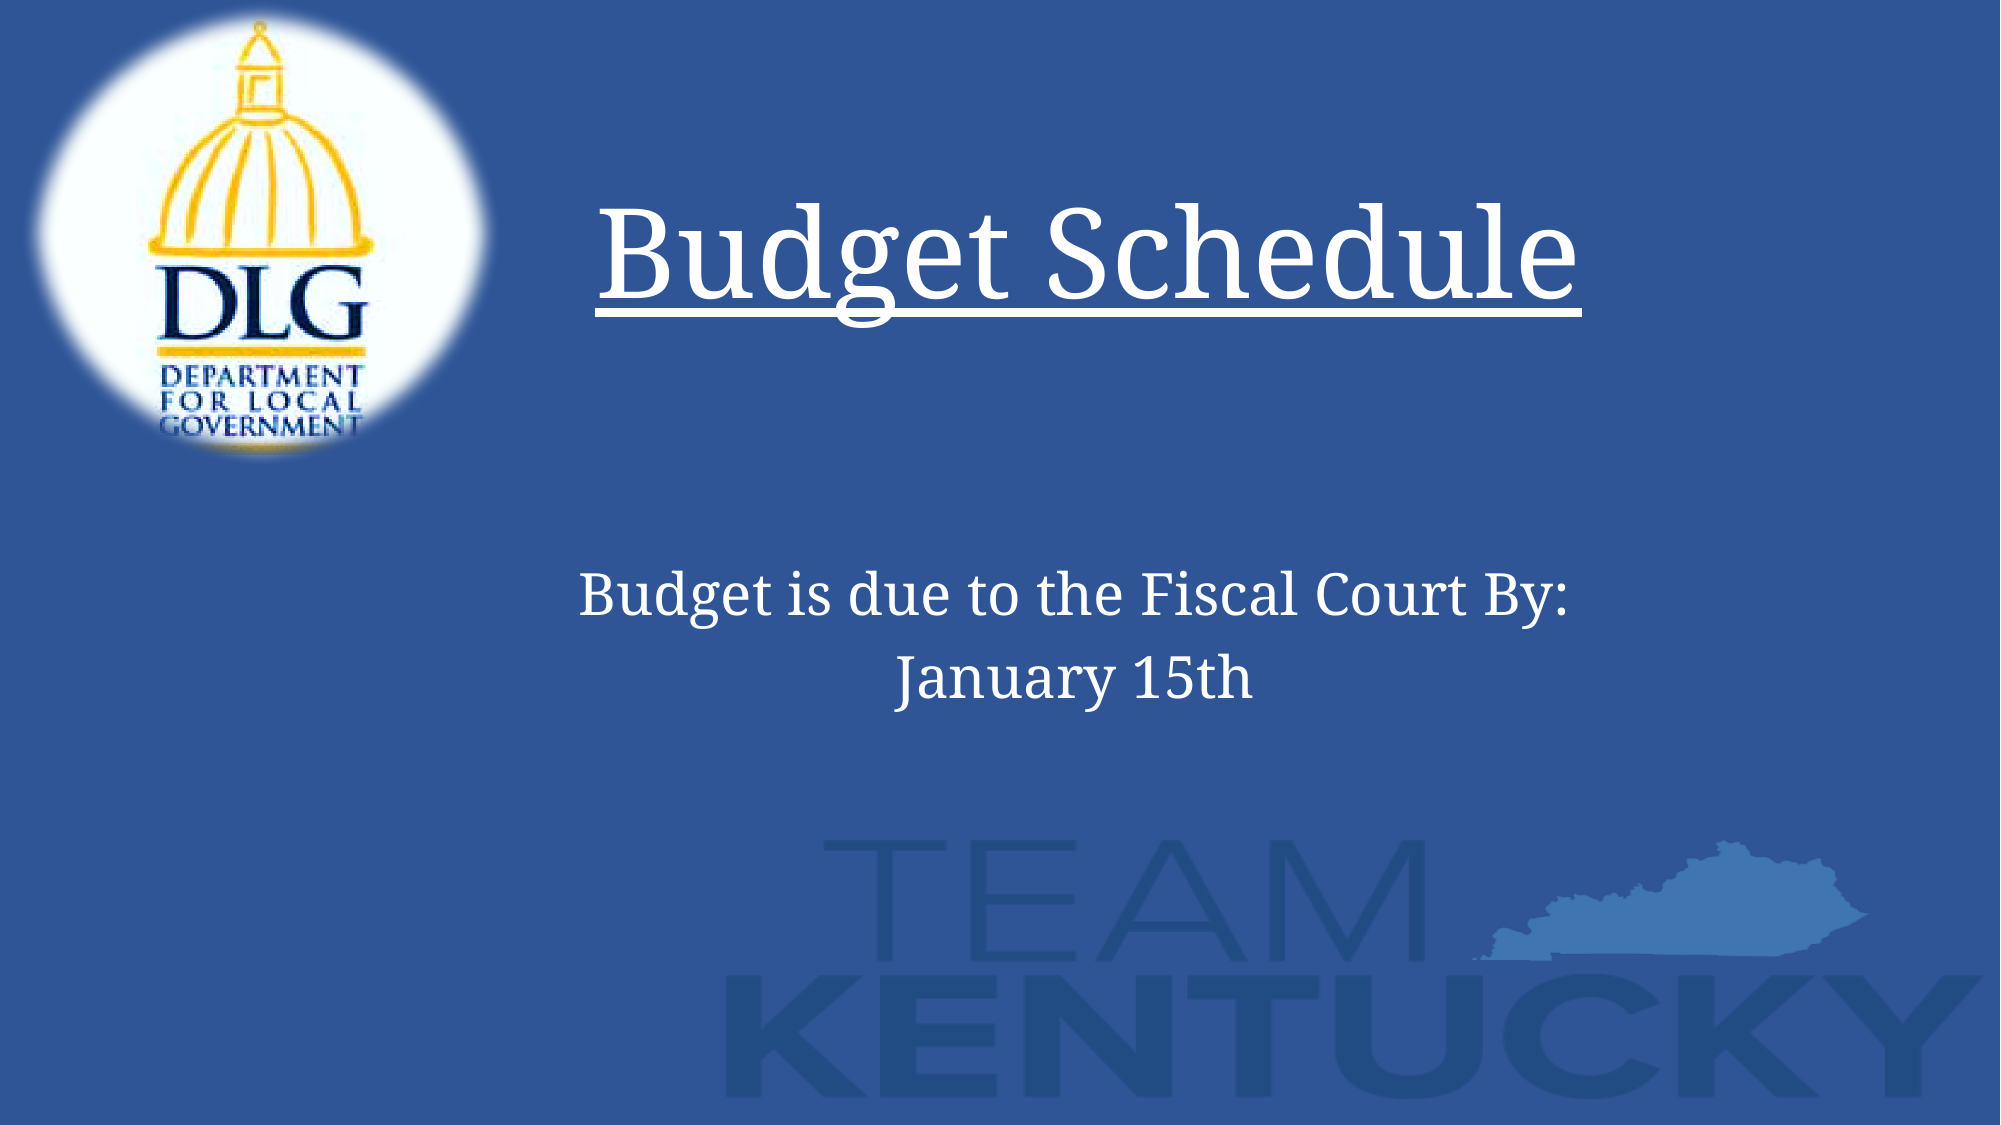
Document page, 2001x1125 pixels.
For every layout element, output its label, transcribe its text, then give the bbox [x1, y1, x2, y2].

title Budget Schedule [580, 82, 1863, 299]
picture [41, 21, 481, 402]
list Budget is due to the Fiscal Court By: January 15th [137, 299, 1863, 1014]
